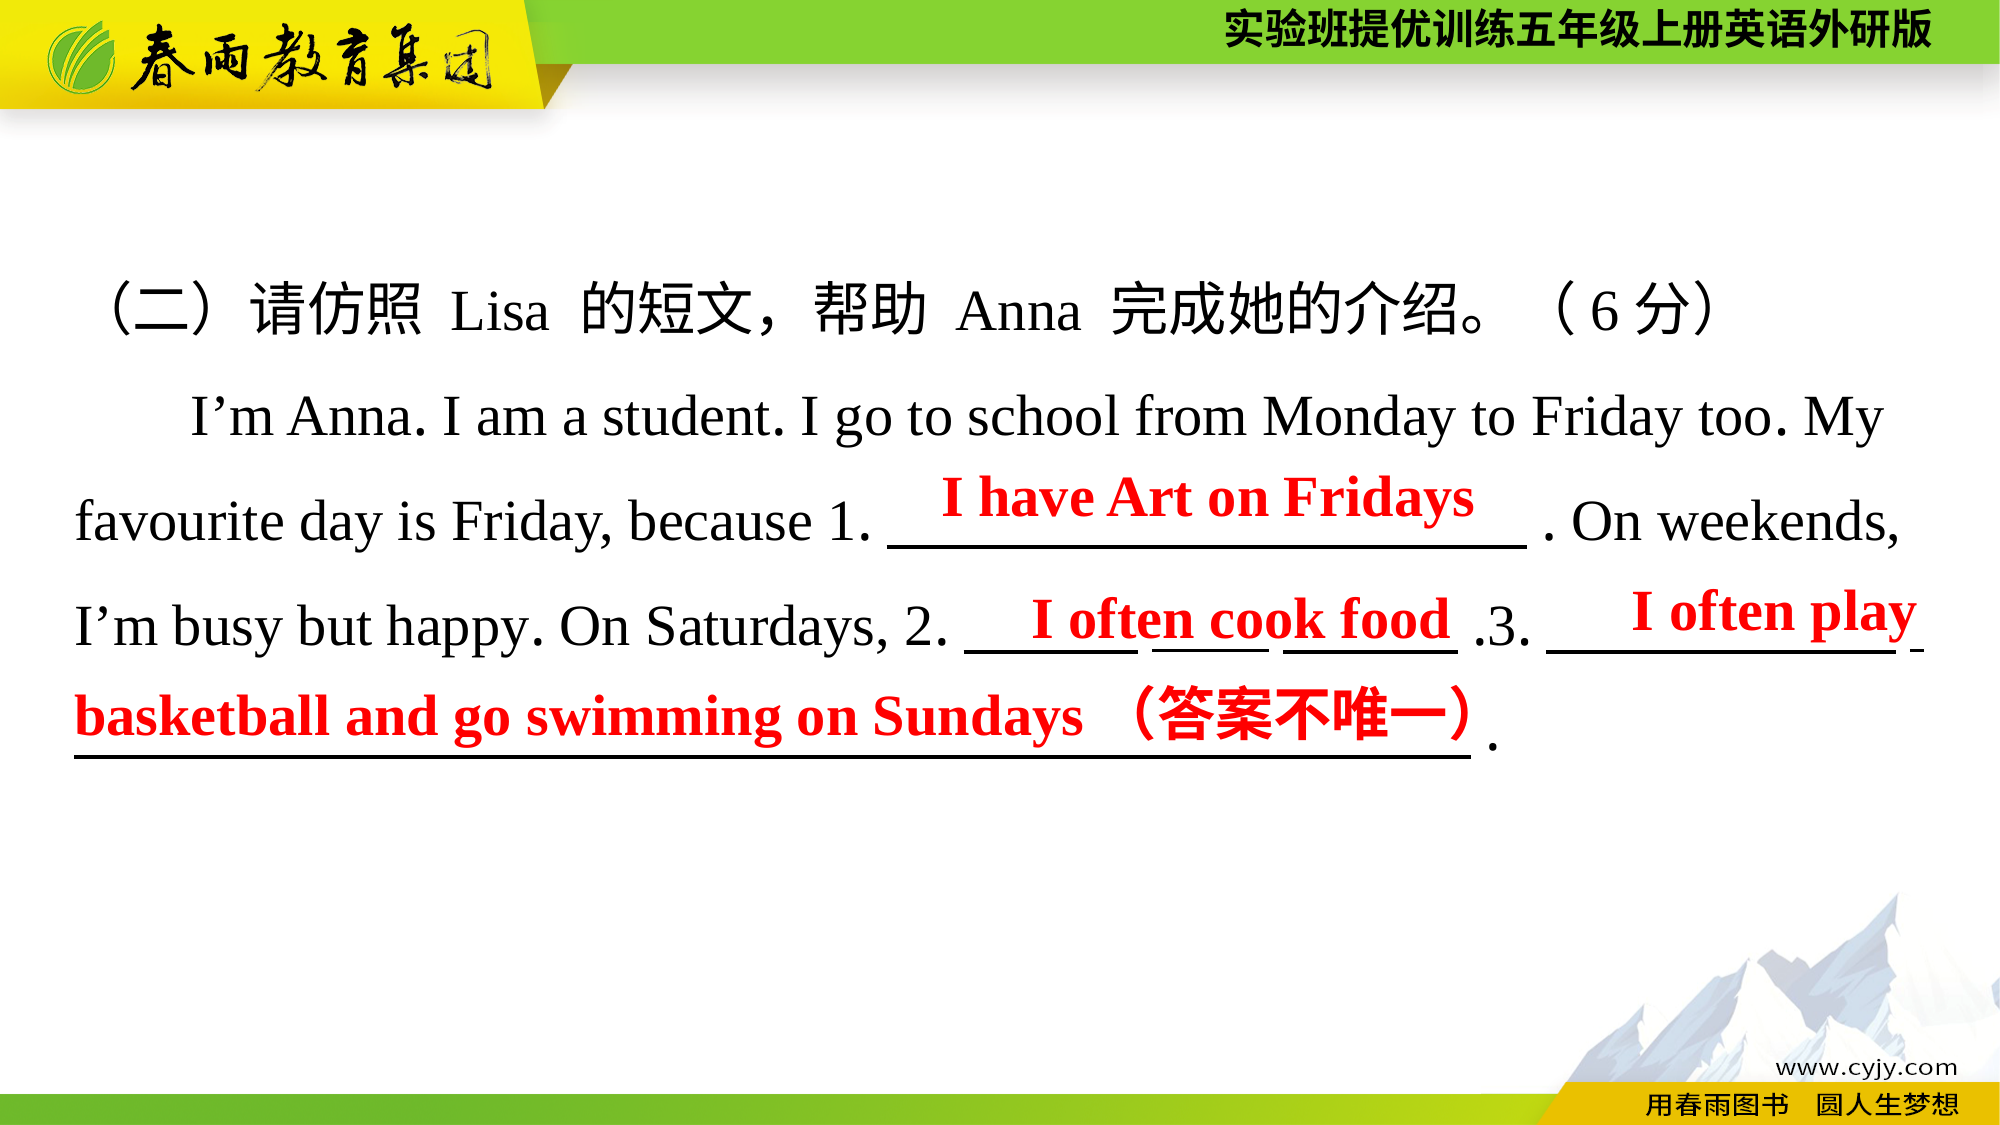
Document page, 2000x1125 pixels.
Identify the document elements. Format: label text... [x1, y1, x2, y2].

list （二）请仿照 Lisa 的短文，帮助 Anna 完成她的介绍。（6分） I’m Anna. I am a student. I go to school from Monday to Friday too. My favourite day is Friday, because 1. . On weekends, I’m busy but happy. On Saturdays, 2. ____ .3. . . [59, 229, 1944, 776]
text_box I have Art on Fridays [926, 450, 1491, 529]
picture [0, 0, 2000, 1125]
text_box I often play basketball and go swimming on Sundays（答案不唯一） [59, 529, 1933, 755]
